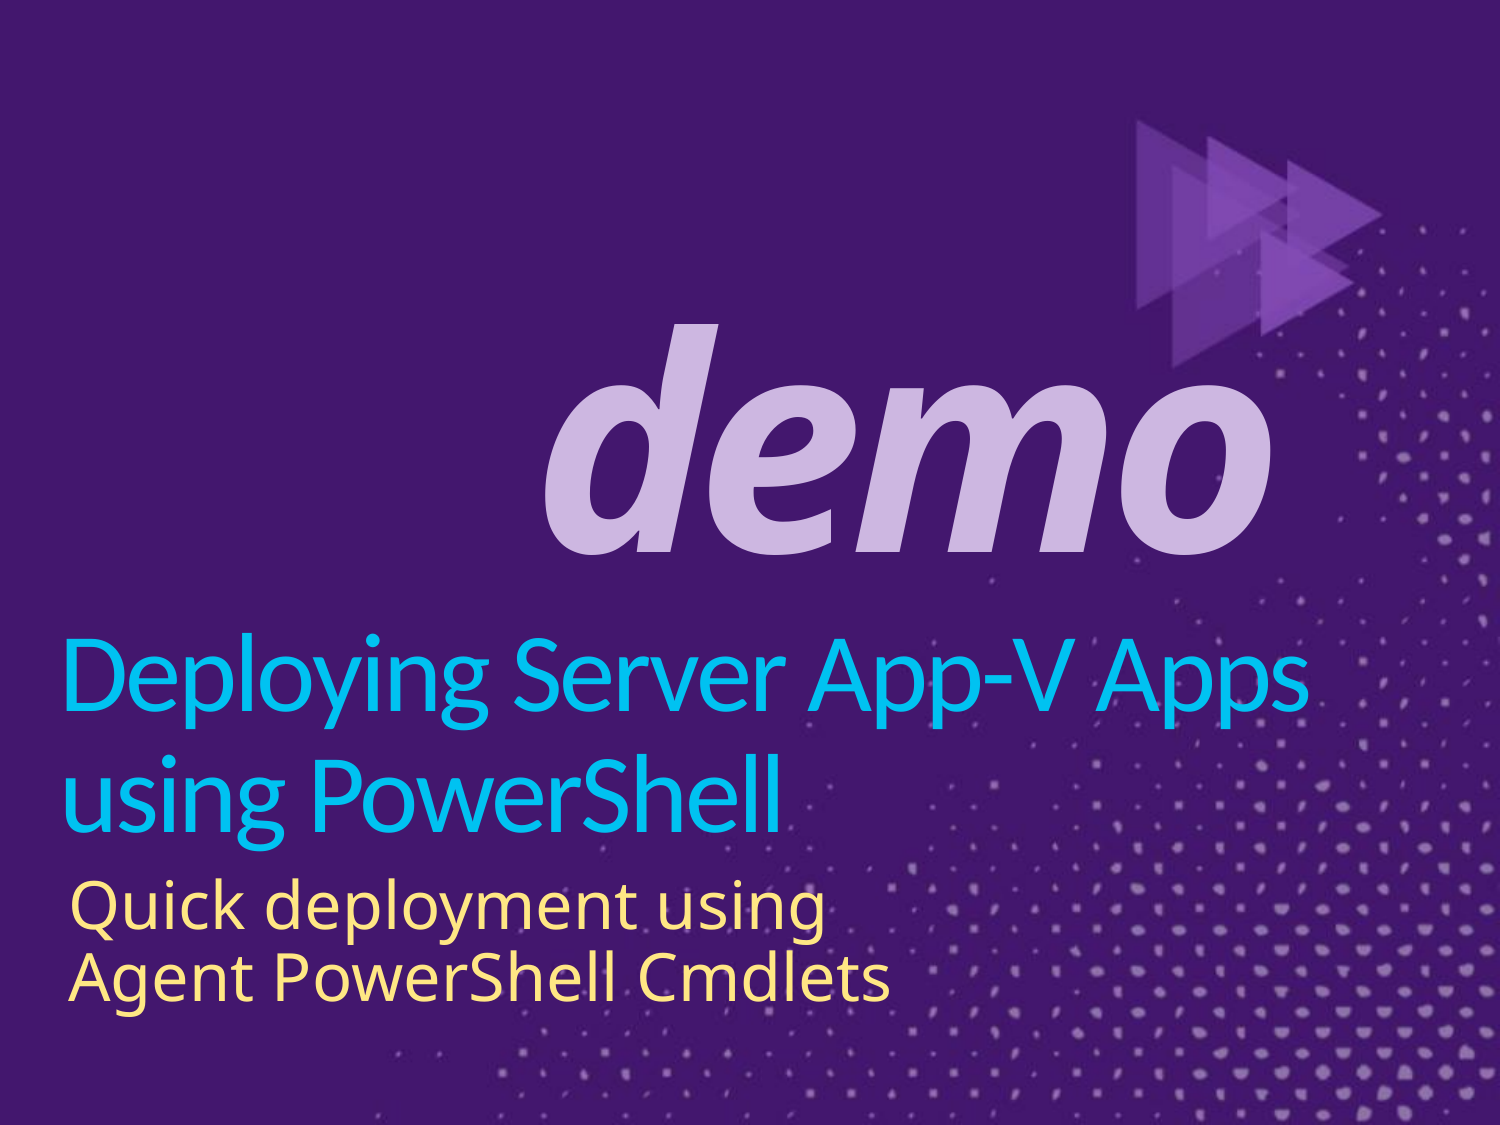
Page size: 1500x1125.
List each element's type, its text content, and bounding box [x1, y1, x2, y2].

picture [0, 0, 1500, 1125]
title Deploying Server App-V Apps using PowerShell [44, 606, 1357, 857]
subtitle Quick deployment using Agent PowerShell Cmdlets [53, 864, 1046, 941]
list demo [5, 245, 1378, 472]
